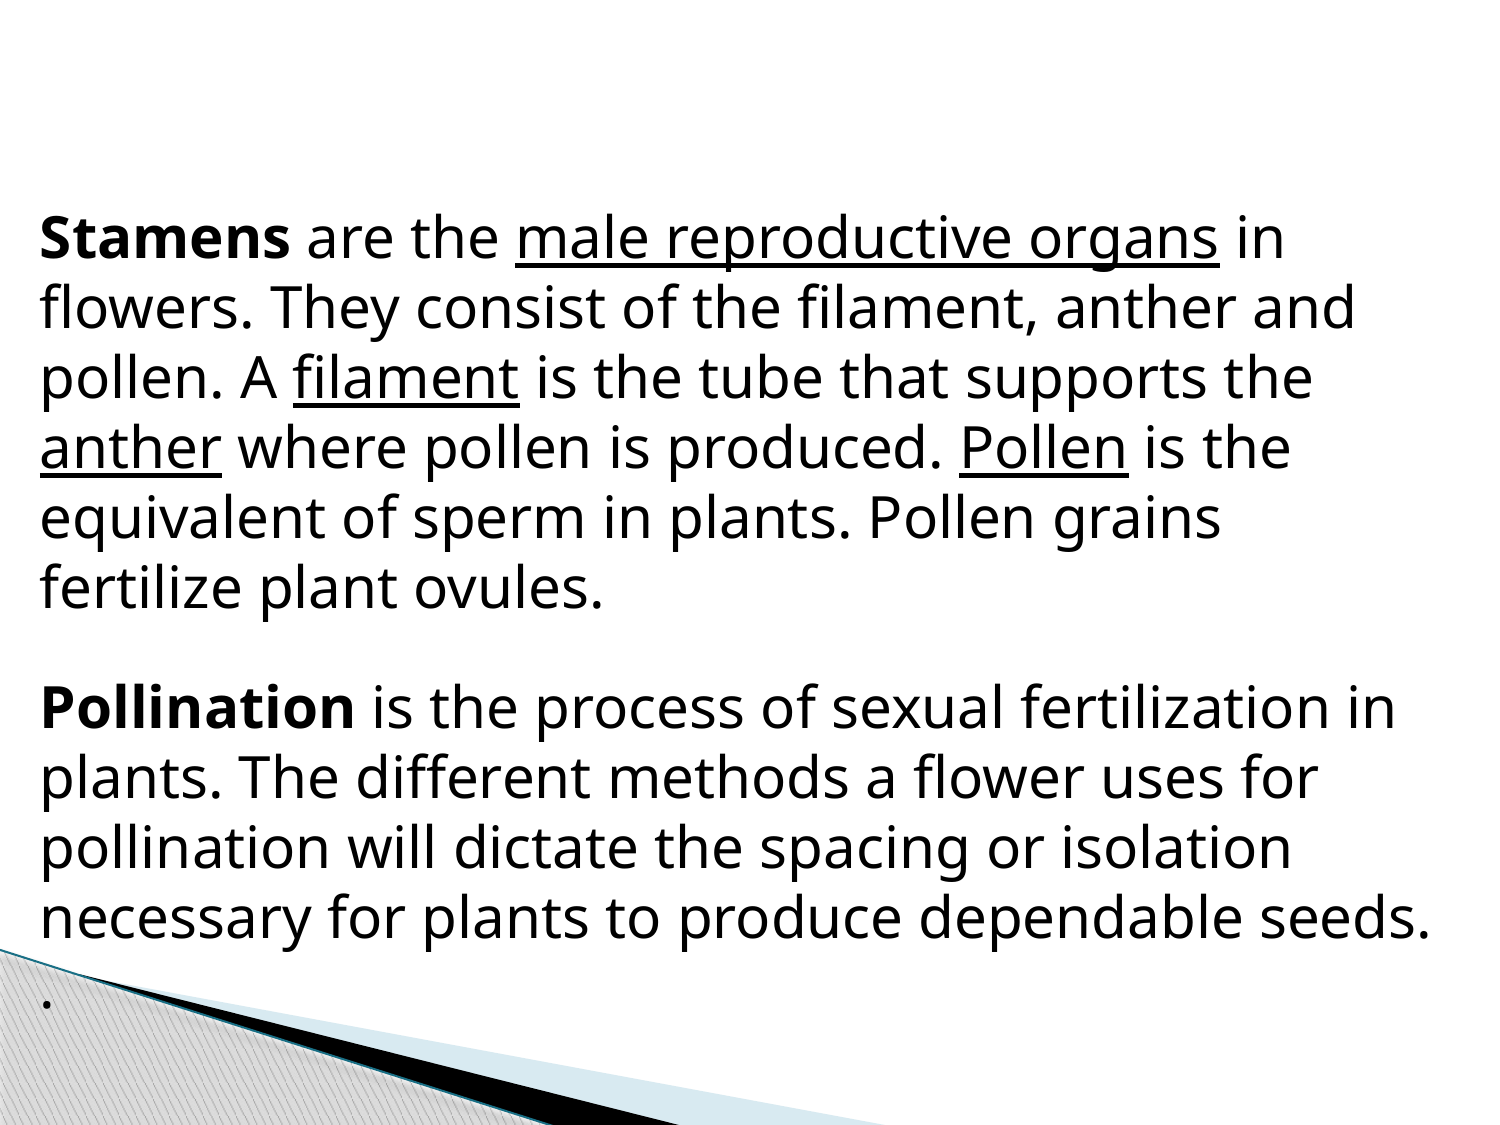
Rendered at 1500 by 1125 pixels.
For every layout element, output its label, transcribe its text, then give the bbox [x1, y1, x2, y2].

text_box Stamens are the male reproductive organs in flowers. They consist of the filament, anther and pollen. A filament is the tube that supports the anther where pollen is produced. Pollen is the equivalent of sperm in plants. Pollen grains fertilize plant ovules. Pollination is the process of sexual fertilization in plants. The different methods a flower uses for pollination will dictate the spacing or isolation necessary for plants to produce dependable seeds. . [24, 193, 1450, 1028]
